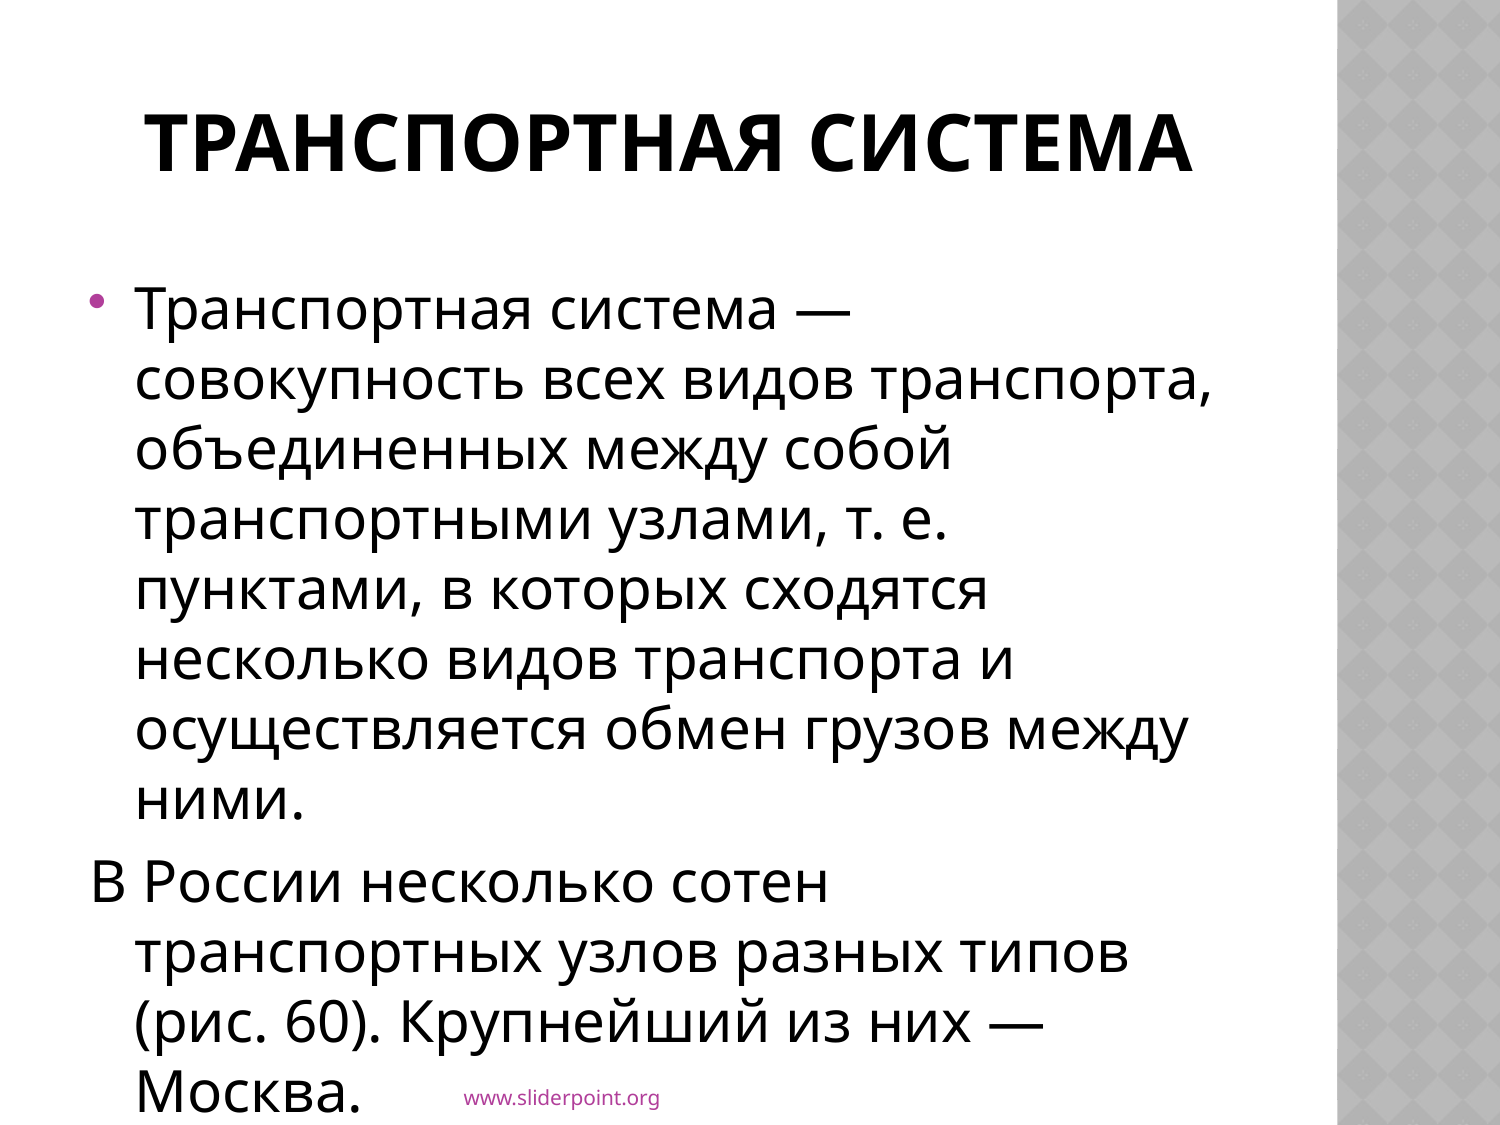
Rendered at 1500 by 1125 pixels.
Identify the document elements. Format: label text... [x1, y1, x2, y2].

title Транспортная система [75, 52, 1263, 188]
footer www.sliderpoint.org [75, 1075, 675, 1114]
list Транспортная система — совокупность всех видов транспорта, объединенных между собой транспортными узлами, т. е. пунктами, в которых сходятся несколько видов транспорта и осуществляется обмен грузов между ними. В России несколько сотен транспортных узлов разных типов (рис. 60). Крупнейший из них — Москва. [75, 264, 1263, 1059]
